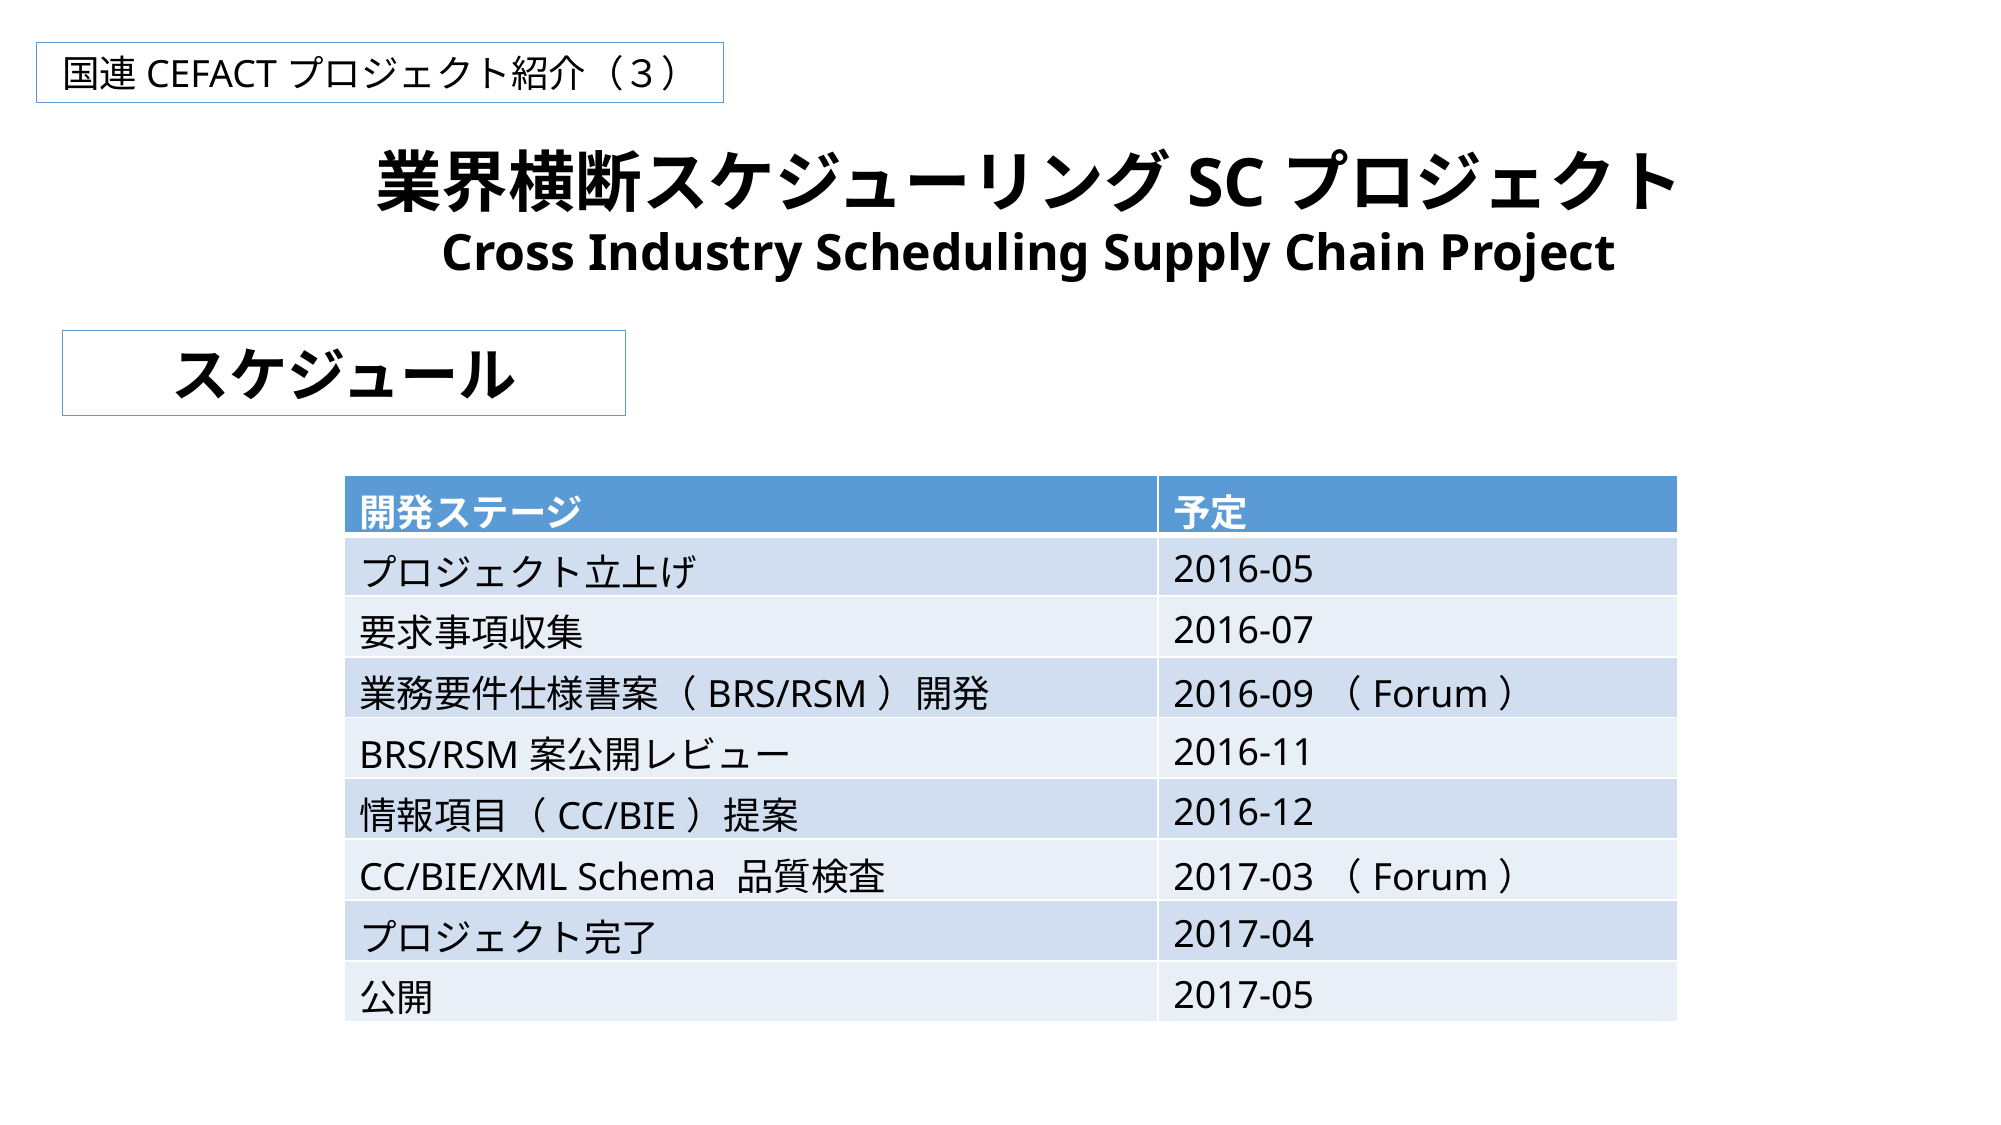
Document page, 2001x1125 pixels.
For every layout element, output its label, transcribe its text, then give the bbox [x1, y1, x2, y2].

table_cell 2017-03（Forum） [1159, 840, 1677, 899]
text_box 業界横断スケジューリングSCプロジェクト Cross Industry Scheduling Supply Chain Project [269, 132, 1789, 288]
text_box スケジュール [62, 330, 626, 416]
table_cell 2017-04 [1159, 901, 1677, 960]
table_cell BRS/RSM案公開レビュー [345, 718, 1157, 777]
table_cell 業務要件仕様書案（BRS/RSM）開発 [345, 658, 1157, 717]
table_cell 2017-05 [1159, 962, 1677, 1021]
table_header 予定 [1159, 476, 1677, 532]
text_box 国連CEFACTプロジェクト紹介（３） [36, 42, 724, 103]
table_cell 公開 [345, 962, 1157, 1021]
table_cell 2016-07 [1159, 597, 1677, 656]
table_cell プロジェクト完了 [345, 901, 1157, 960]
table_cell 2016-09（Forum） [1159, 658, 1677, 717]
table_cell 2016-11 [1159, 718, 1677, 777]
table_cell CC/BIE/XML Schema 品質検査 [345, 840, 1157, 899]
table_cell 2016-12 [1159, 779, 1677, 838]
table_header 開発ステージ [345, 476, 1157, 532]
table_cell 要求事項収集 [345, 597, 1157, 656]
table_cell プロジェクト立上げ [345, 538, 1157, 595]
table_cell 2016-05 [1159, 538, 1677, 595]
table_cell 情報項目（CC/BIE）提案 [345, 779, 1157, 838]
